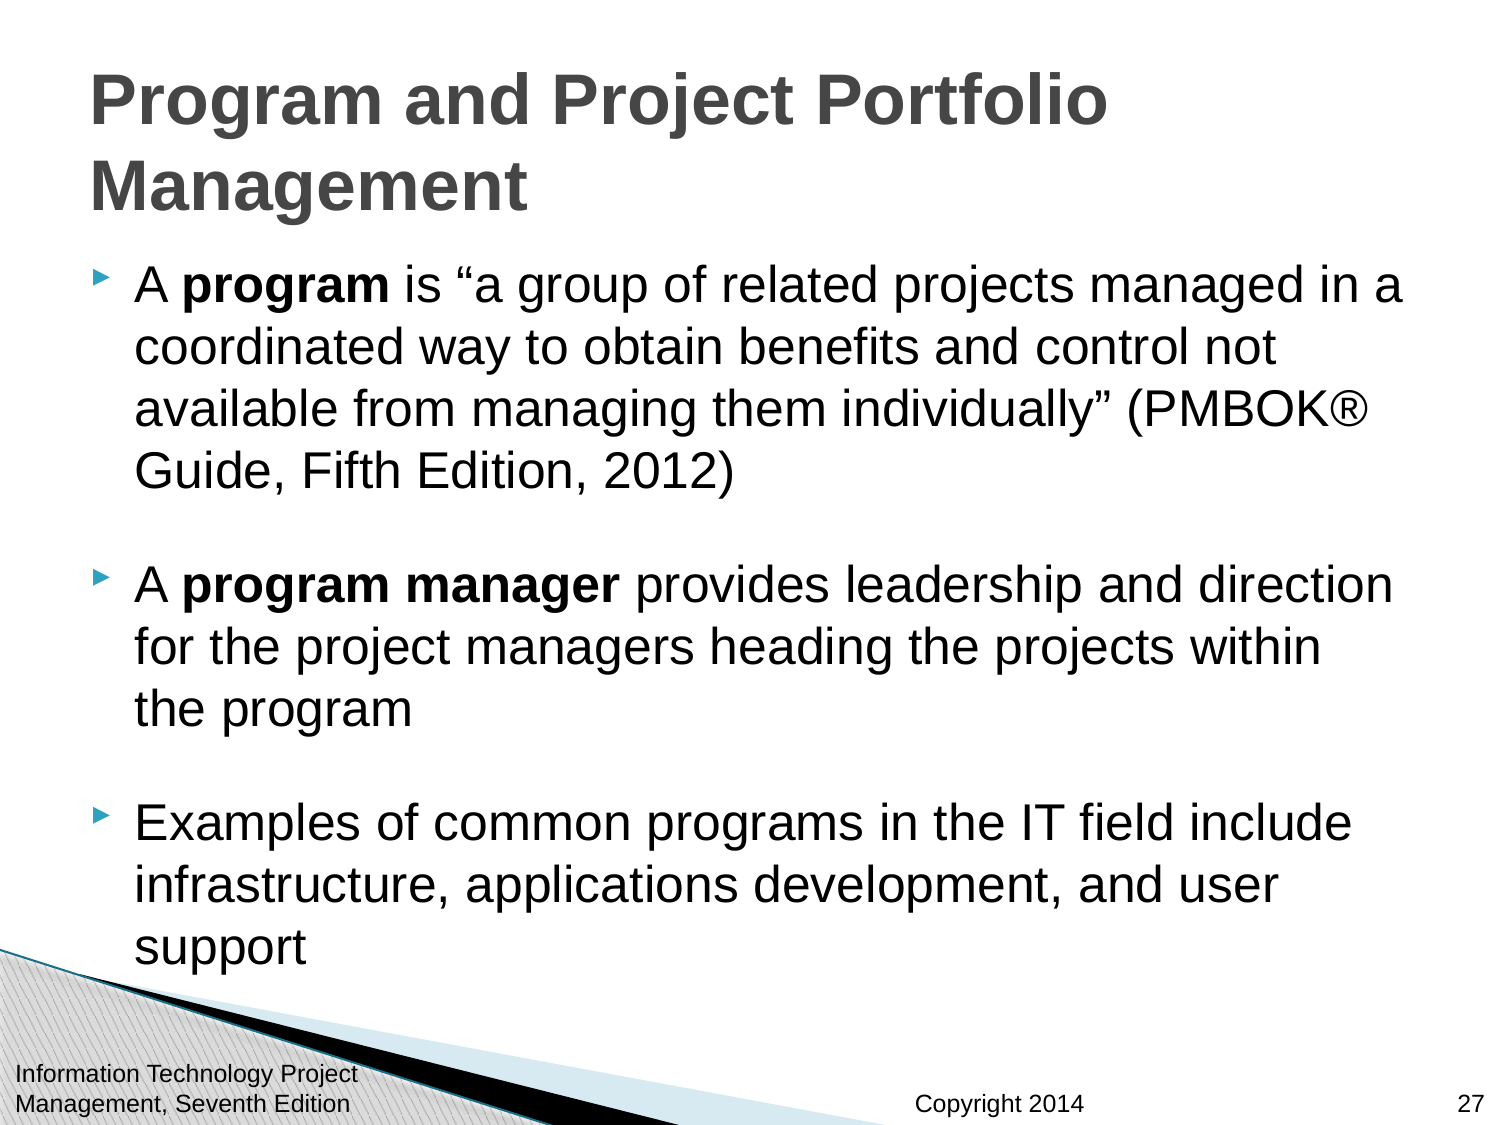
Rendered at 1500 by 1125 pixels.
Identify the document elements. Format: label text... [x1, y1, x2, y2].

footer Information Technology Project Management, Seventh Edition [0, 1065, 425, 1125]
slide_number 27 [1408, 1065, 1500, 1125]
list A program is “a group of related projects managed in a coordinated way to obtain benefits and control not available from managing them individually” (PMBOK® Guide, Fifth Edition, 2012) A program manager provides leadership and direction for the project managers heading the projects within the program Examples of common programs in the IT field include infrastructure, applications development, and user support [74, 242, 1426, 986]
title Program and Project Portfolio Management [75, 45, 1425, 233]
